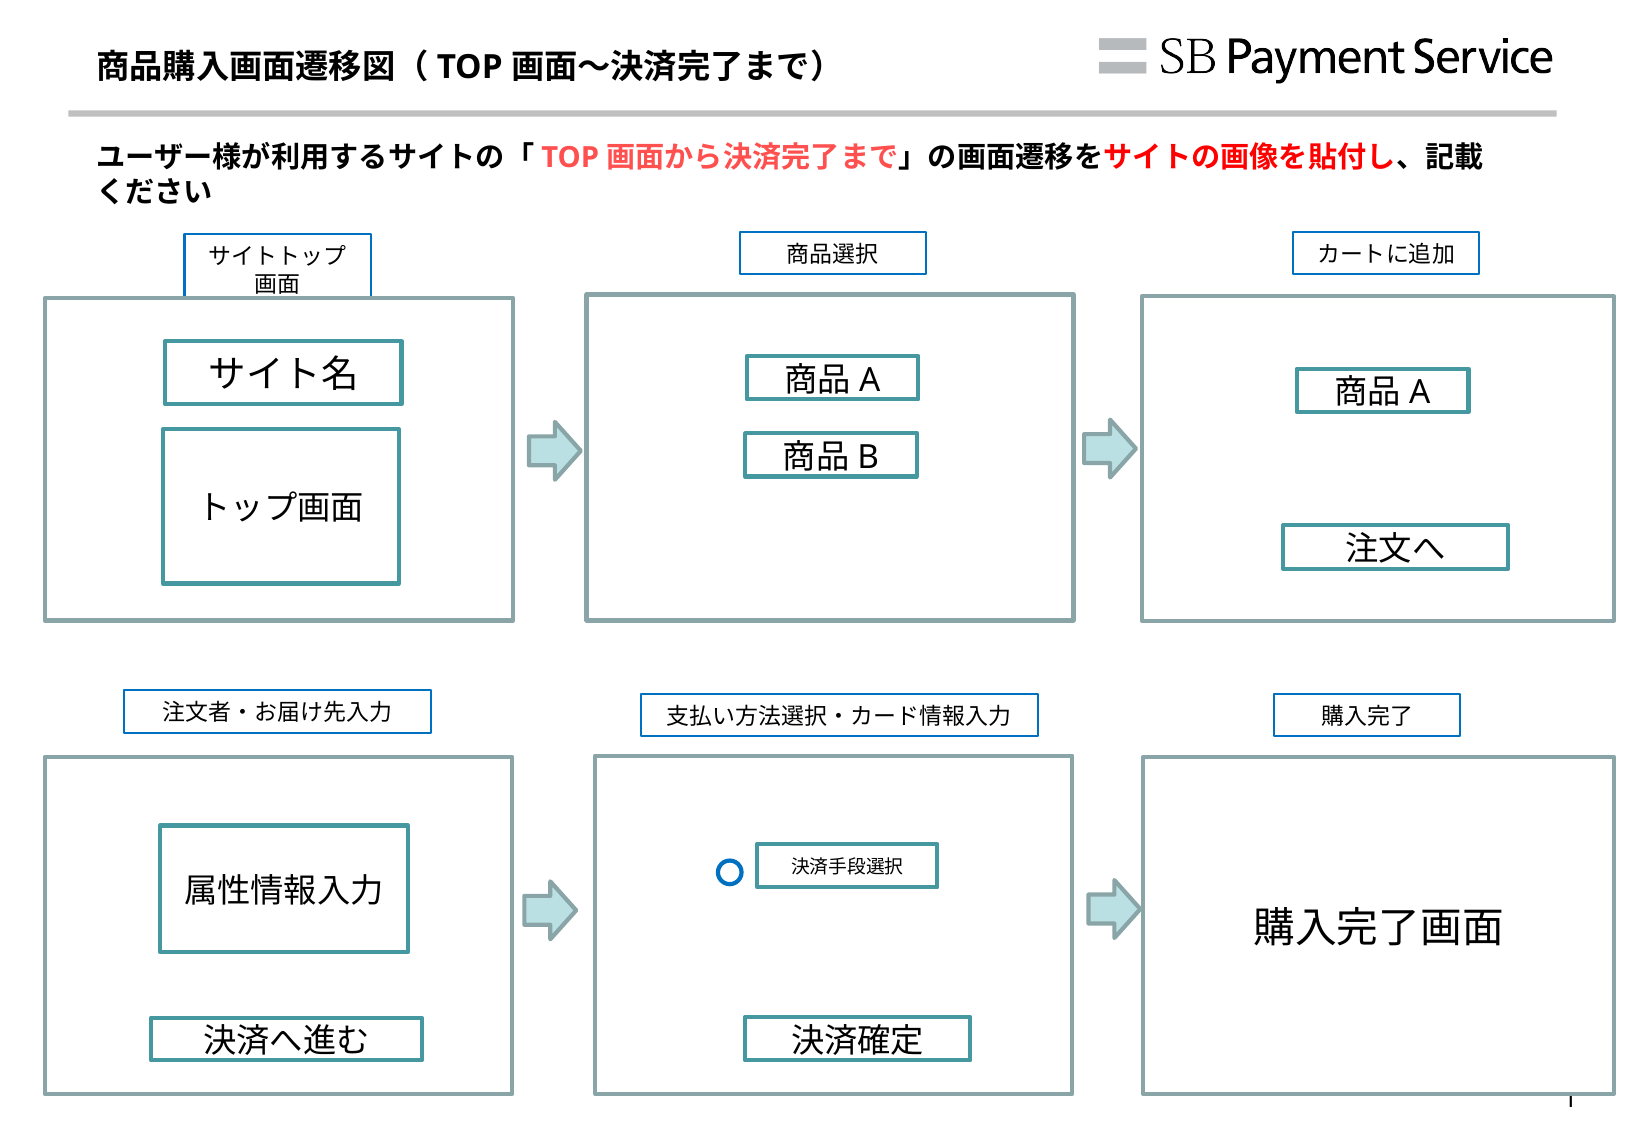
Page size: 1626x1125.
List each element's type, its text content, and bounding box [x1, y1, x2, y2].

text_box 決済手段選択 [755, 842, 939, 889]
picture [1090, 29, 1561, 89]
text_box 支払い方法選択・カード情報入力 [640, 694, 1039, 737]
text_box 決済へ進む [149, 1016, 424, 1062]
title 商品購入画面遷移図（TOP画面～決済完了まで） [81, 30, 1283, 101]
text_box 注文へ [1281, 523, 1510, 571]
text_box 購入完了 [1274, 694, 1461, 737]
text_box 注文者・お届け先入力 [124, 690, 432, 733]
text_box 商品A [1295, 367, 1471, 414]
text_box [1140, 294, 1616, 623]
text_box ユーザー様が利用するサイトの「TOP画面から決済完了まで」の画面遷移をサイトの画像を貼付し、記載ください [79, 129, 1511, 187]
text_box 商品B [743, 431, 919, 479]
text_box [522, 879, 578, 942]
text_box 商品A [745, 354, 920, 401]
text_box [1082, 417, 1138, 480]
text_box トップ画面 [161, 427, 401, 586]
text_box 属性情報入力 [158, 823, 410, 954]
text_box 商品選択 [739, 231, 926, 274]
text_box サイトトップ画面 [184, 234, 371, 296]
text_box [43, 755, 514, 1096]
text_box [715, 858, 744, 887]
text_box [1086, 878, 1142, 940]
text_box [593, 754, 1074, 1096]
text_box 購入完了画面 [1141, 755, 1616, 1096]
text_box サイト名 [163, 339, 404, 406]
text_box カートに追加 [1293, 231, 1480, 274]
text_box 決済確定 [743, 1015, 972, 1062]
text_box [526, 419, 583, 482]
text_box [584, 292, 1076, 623]
text_box [43, 296, 515, 623]
